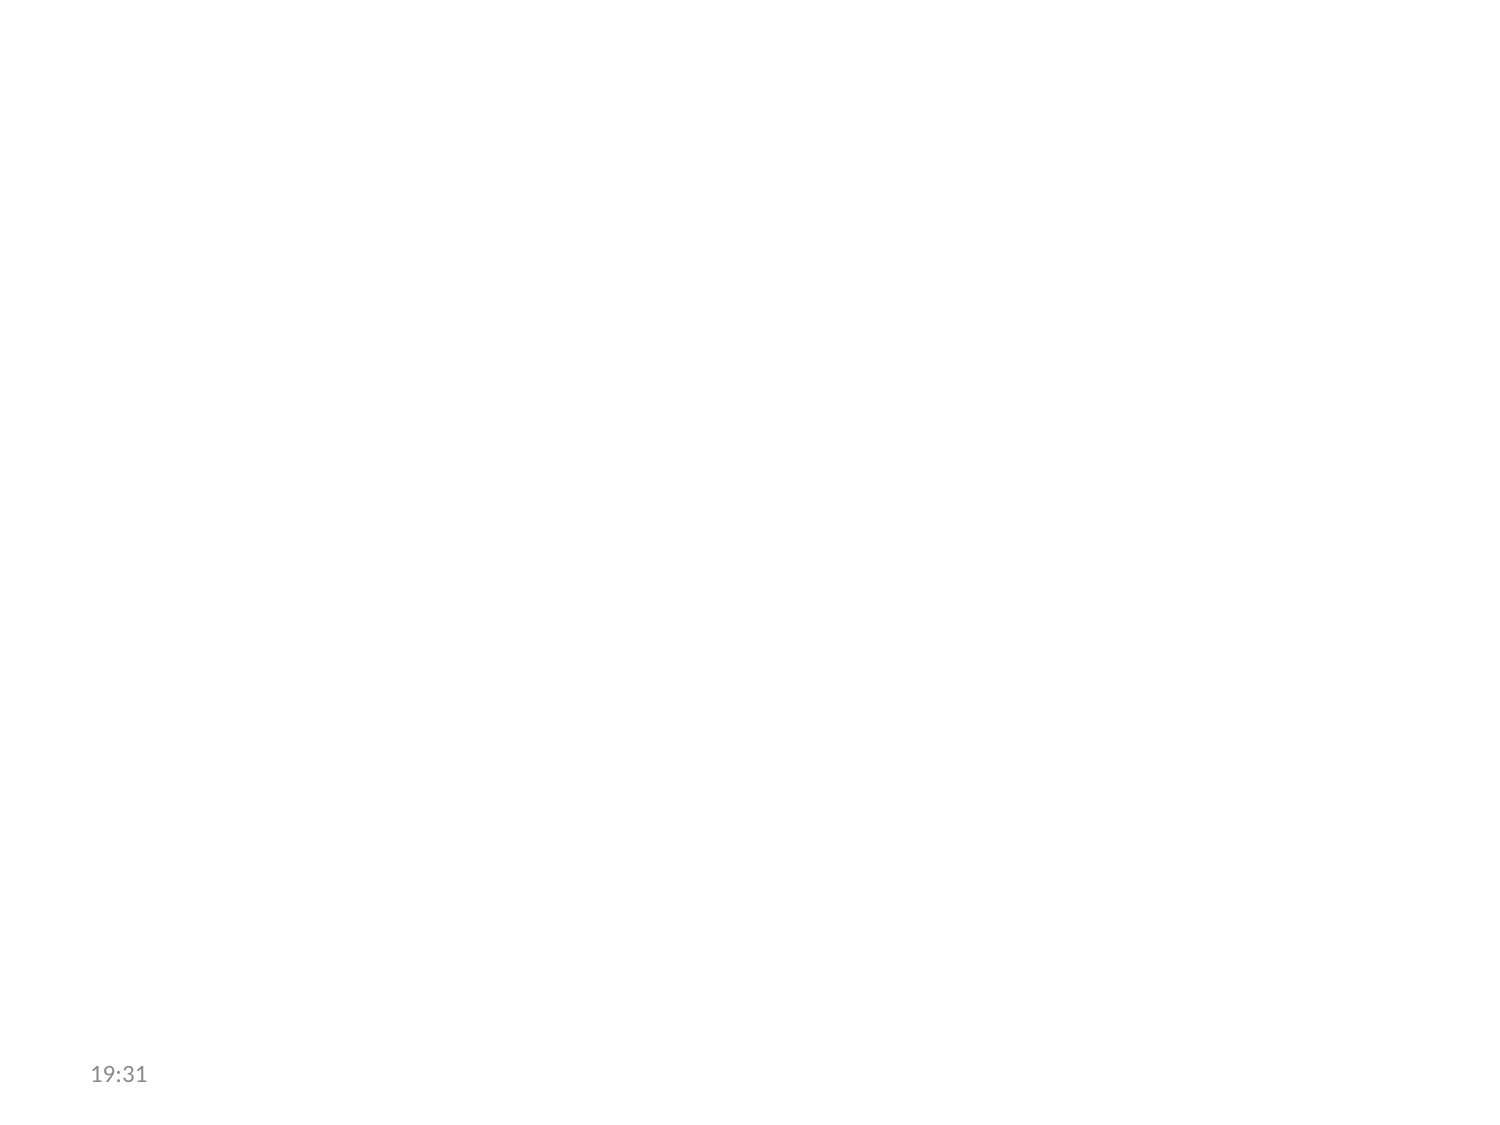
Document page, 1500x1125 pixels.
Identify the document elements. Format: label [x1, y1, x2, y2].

slide_number [75, 1042, 425, 1103]
